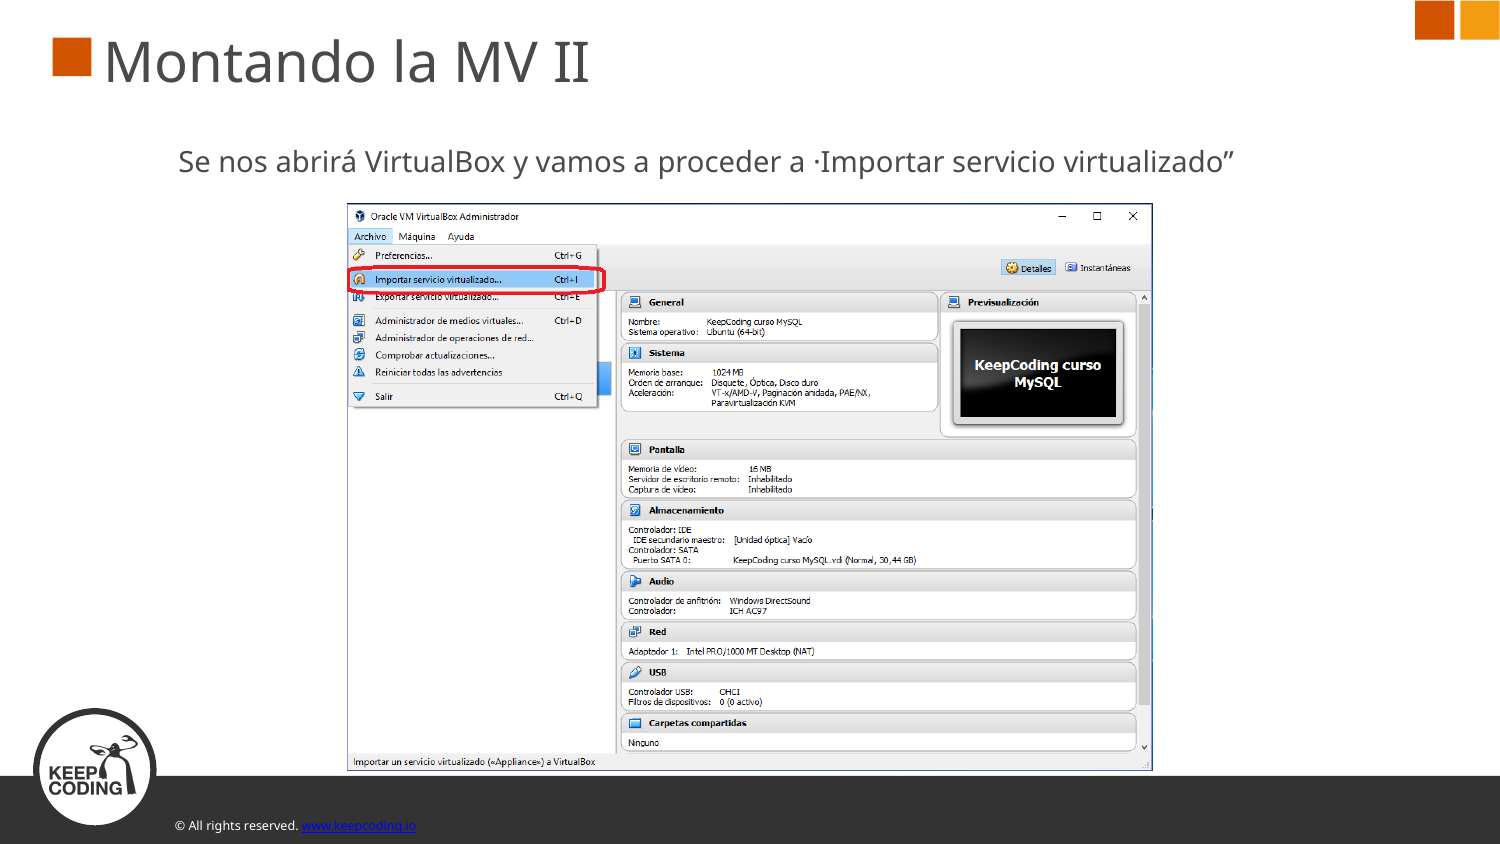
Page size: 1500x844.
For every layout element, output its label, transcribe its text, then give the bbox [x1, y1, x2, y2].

list Se nos abrirá VirtualBox y vamos a proceder a ·Importar servicio virtualizado” [94, 134, 1453, 224]
picture [346, 203, 1154, 771]
title Montando la MV II [94, 17, 1381, 107]
picture [49, 735, 138, 795]
